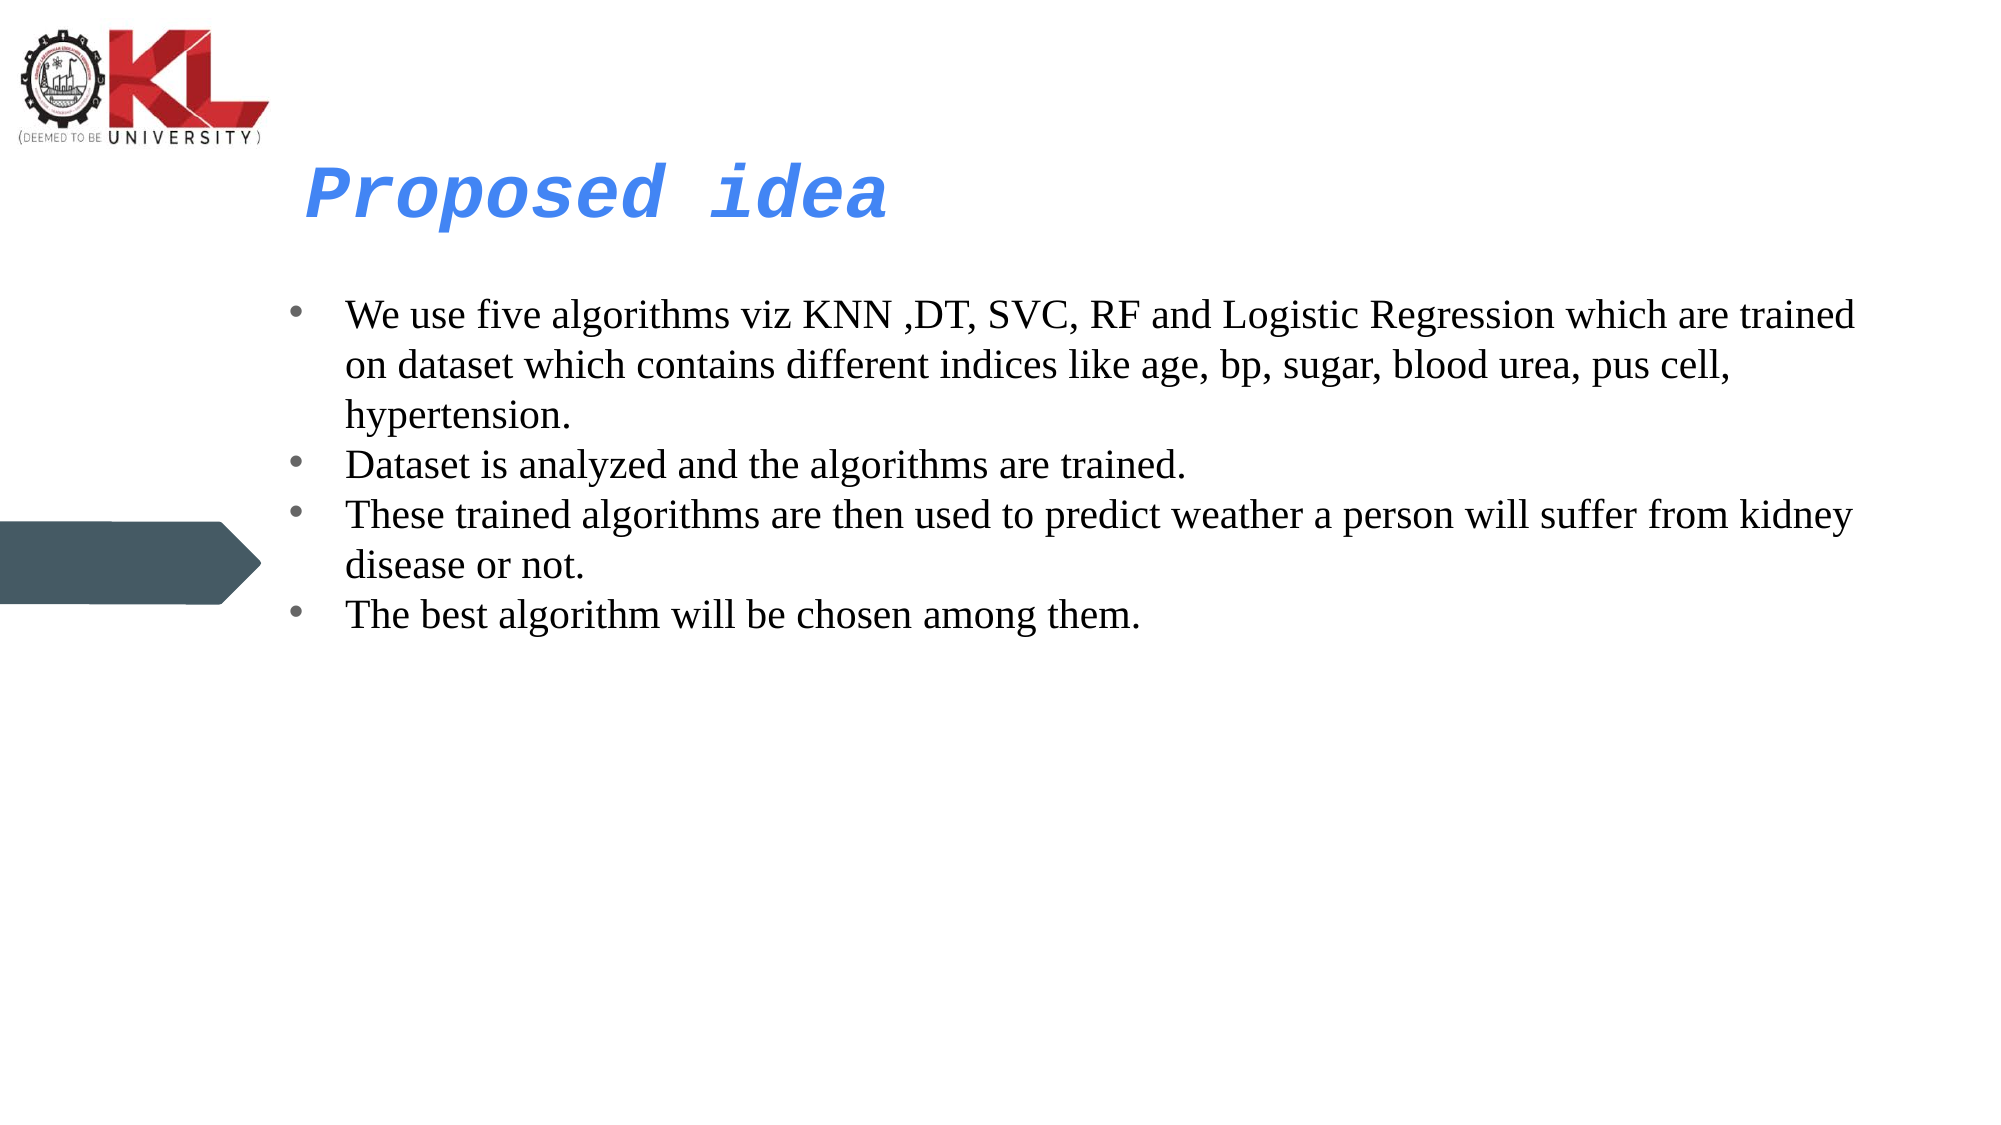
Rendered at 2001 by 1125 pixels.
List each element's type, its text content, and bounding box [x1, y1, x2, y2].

list We use five algorithms viz KNN ,DT, SVC, RF and Logistic Regression which are trained on dataset which contains different indices like age, bp, sugar, blood urea, pus cell, hypertension. Dataset is analyzed and the algorithms are trained. These trained algorithms are then used to predict weather a person will suffer from kidney disease or not. The best algorithm will be chosen among them. [273, 278, 1888, 1012]
title Proposed idea [0, 116, 1353, 241]
picture [11, 17, 272, 149]
